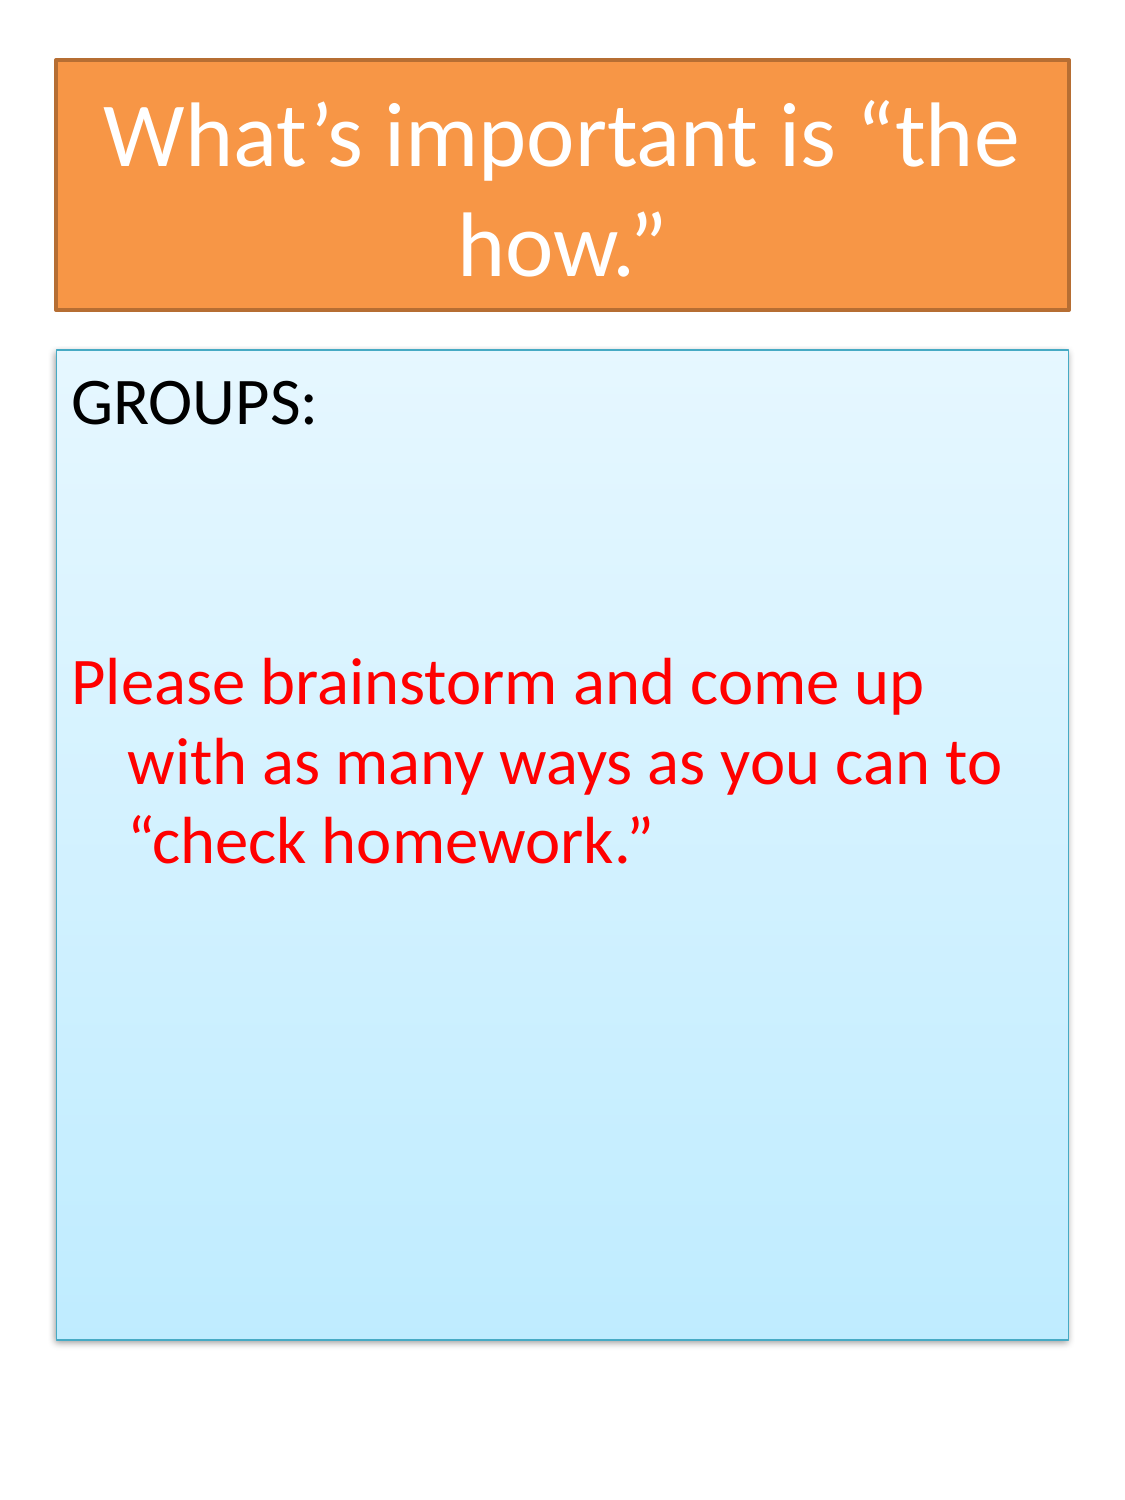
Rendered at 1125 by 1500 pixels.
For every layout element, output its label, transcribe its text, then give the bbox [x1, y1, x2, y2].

list GROUPS: Please brainstorm and come up with as many ways as you can to “check homework.” [56, 349, 1069, 1341]
title What’s important is “the how.” [54, 58, 1071, 312]
